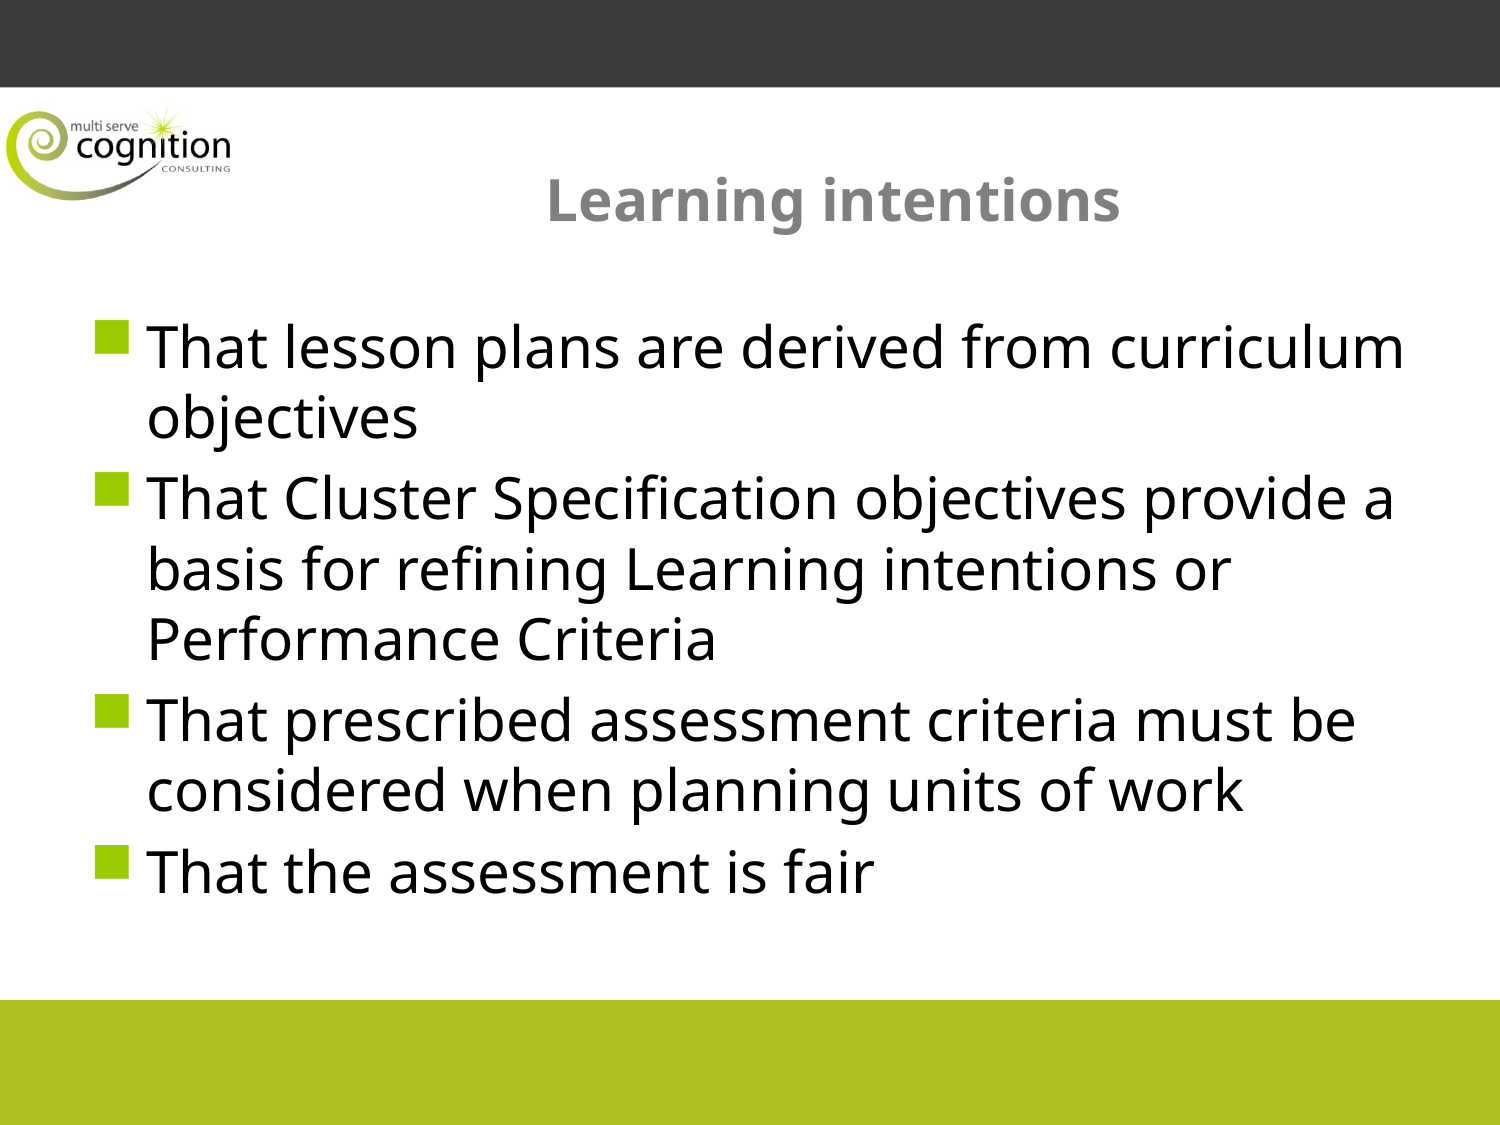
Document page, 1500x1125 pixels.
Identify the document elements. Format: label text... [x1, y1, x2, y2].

picture [0, 101, 237, 207]
list That lesson plans are derived from curriculum objectives That Cluster Specification objectives provide a basis for refining Learning intentions or Performance Criteria That prescribed assessment criteria must be considered when planning units of work That the assessment is fair [74, 302, 1426, 977]
title Learning intentions [241, 113, 1426, 283]
